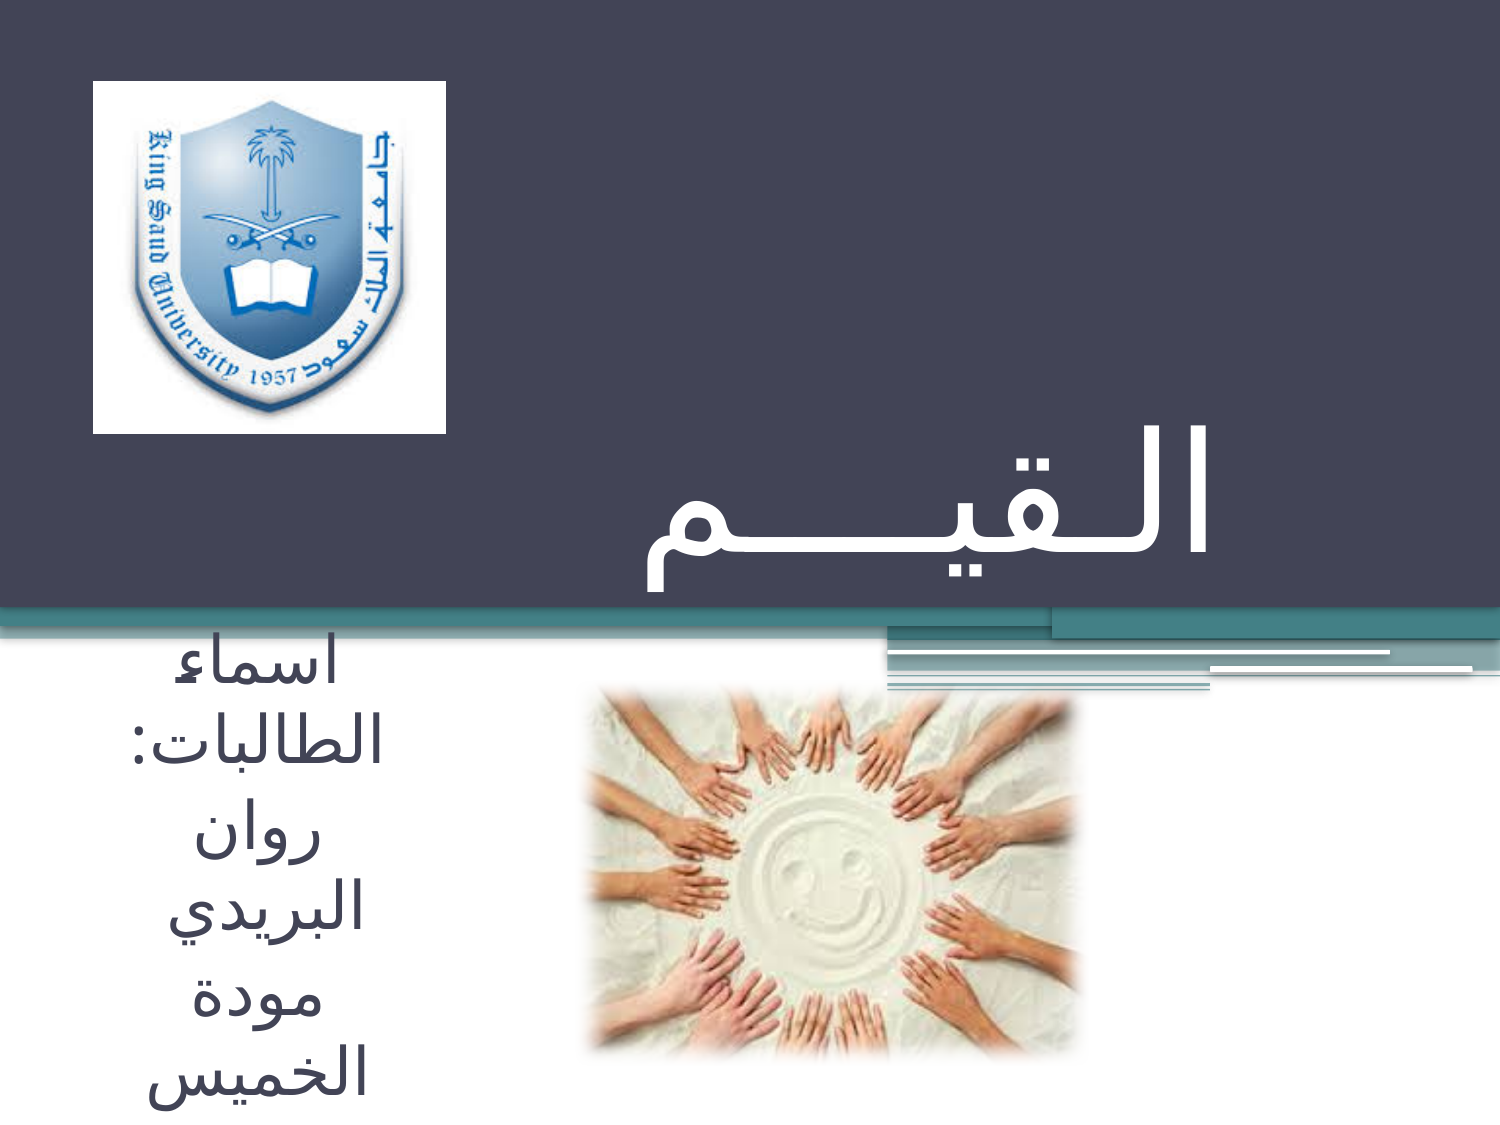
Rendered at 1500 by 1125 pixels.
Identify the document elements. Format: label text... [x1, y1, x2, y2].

title الـقيــــم [621, 292, 1359, 593]
picture [573, 679, 1091, 1067]
picture [93, 81, 446, 434]
subtitle اسماء الطالبات: روان البريدي مودة الخميس اسم الدكتوره : مها الحربي [70, 609, 457, 760]
